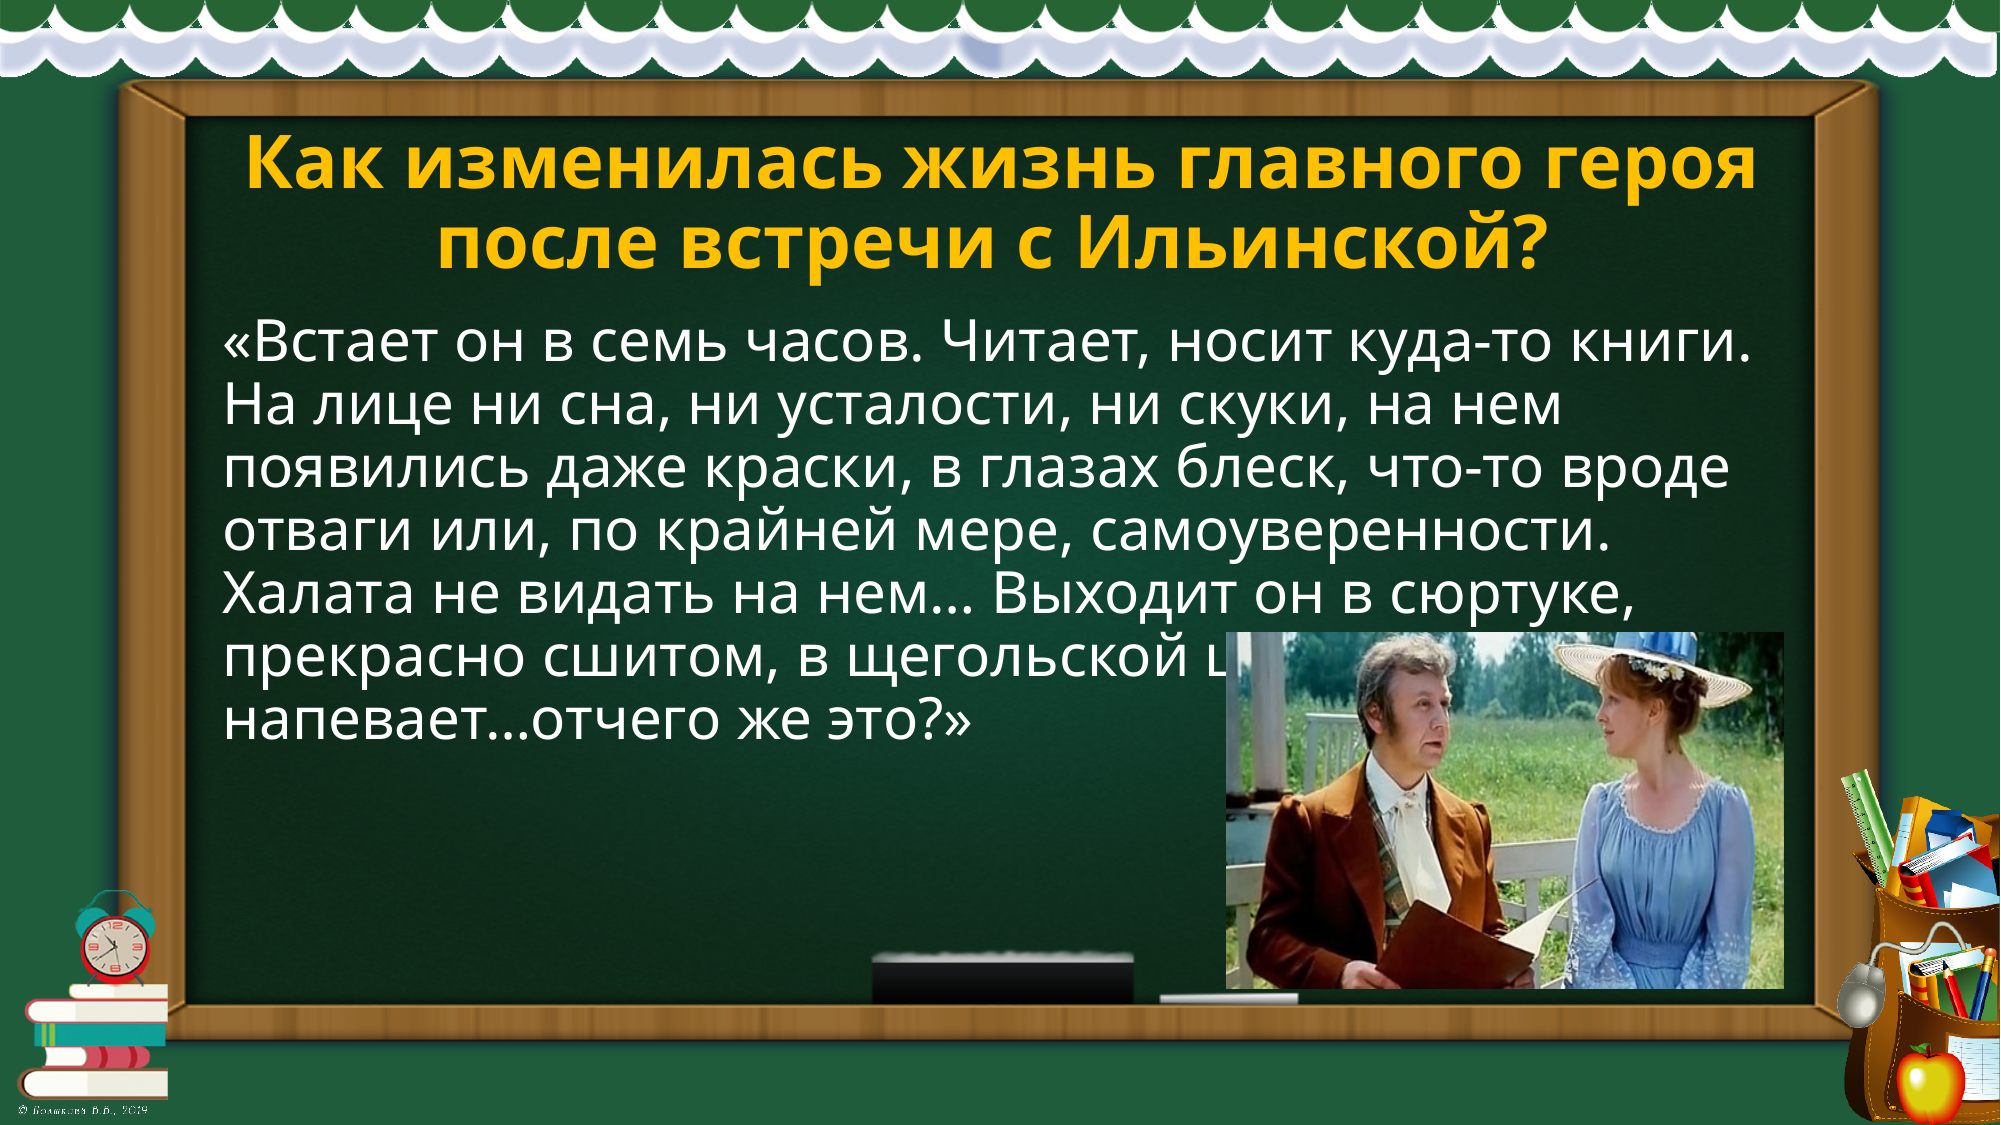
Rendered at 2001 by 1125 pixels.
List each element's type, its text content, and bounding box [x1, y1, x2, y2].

list «Встает он в семь часов. Читает, носит куда-то книги. На лице ни сна, ни усталости, ни скуки, на нем появились даже краски, в глазах блеск, что-то вроде отваги или, по крайней мере, самоуверенности. Халата не видать на нем… Выходит он в сюртуке, прекрасно сшитом, в щегольской шляпе…Он весел, напевает…отчего же это?» [207, 303, 1792, 1009]
title Как изменилась жизнь главного героя после встречи с Ильинской? [209, 115, 1796, 294]
picture [0, 0, 2000, 1125]
